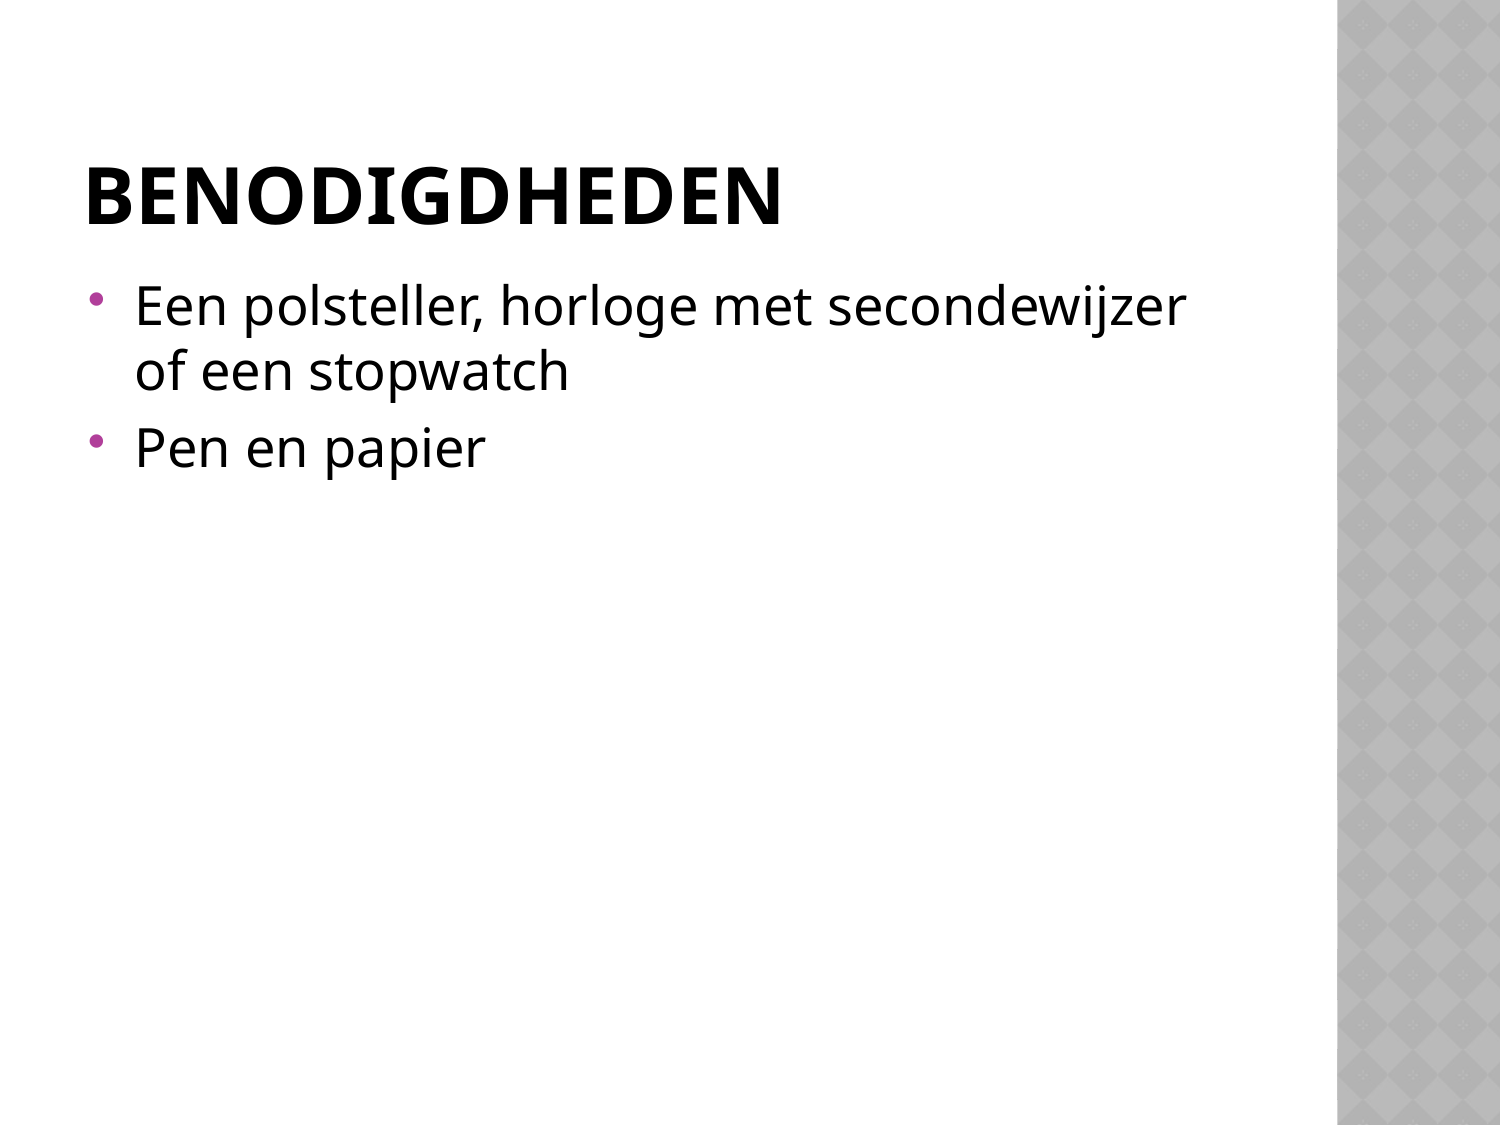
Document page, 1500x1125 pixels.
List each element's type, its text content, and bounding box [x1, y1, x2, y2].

list Een polsteller, horloge met secondewijzer of een stopwatch Pen en papier [75, 264, 1263, 1059]
title benodigdheden [75, 52, 1263, 240]
